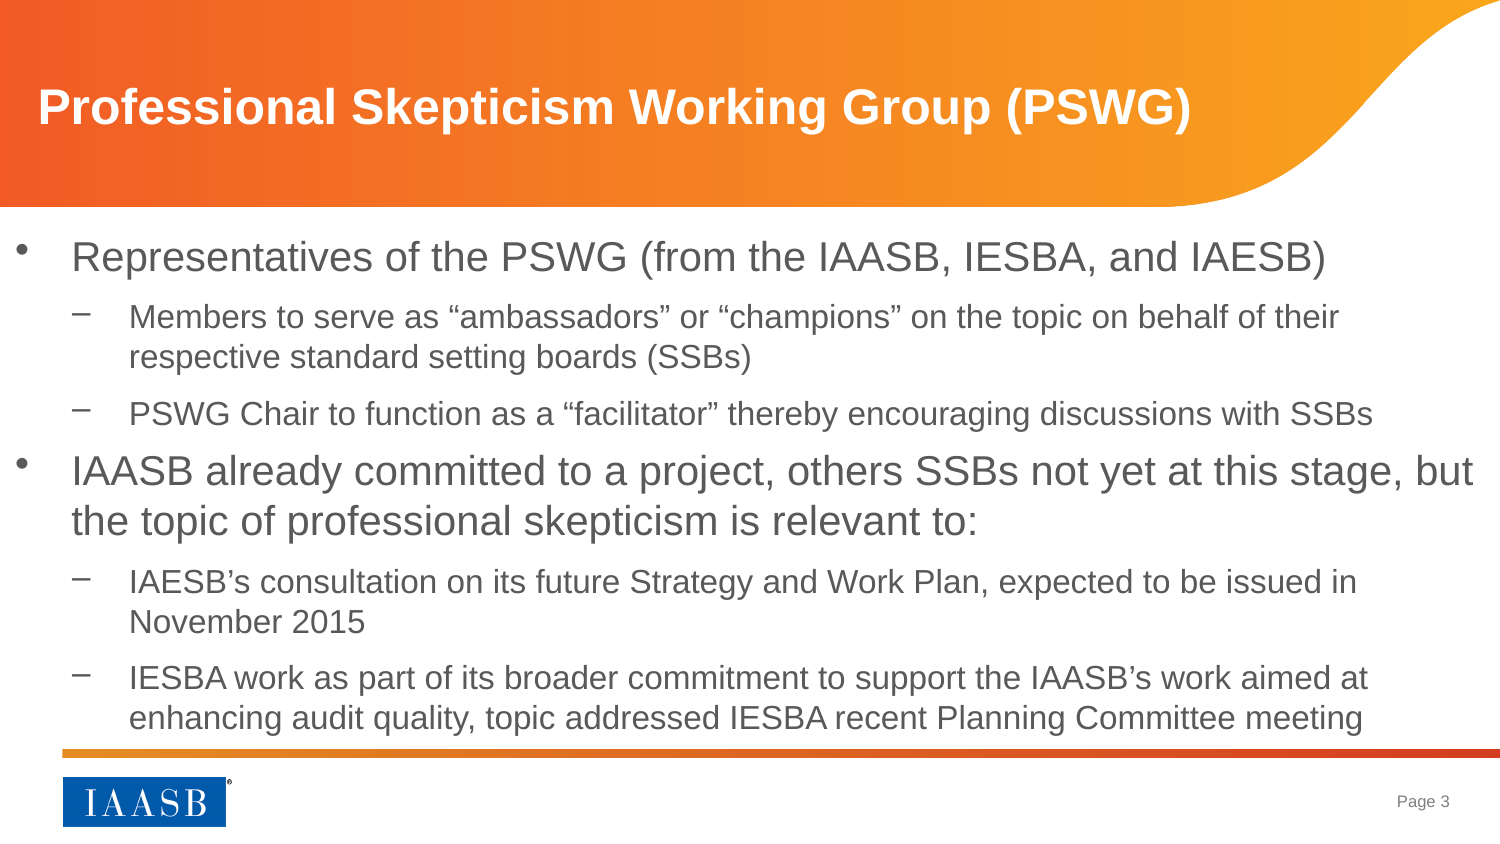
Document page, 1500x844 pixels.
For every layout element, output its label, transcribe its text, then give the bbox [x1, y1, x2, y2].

title Professional Skepticism Working Group (PSWG) [37, 71, 1325, 138]
picture [0, 0, 1500, 207]
picture [63, 777, 232, 827]
list Representatives of the PSWG (from the IAASB, IESBA, and IAESB) Members to serve as “ambassadors” or “champions” on the topic on behalf of their respective standard setting boards (SSBs) PSWG Chair to function as a “facilitator” thereby encouraging discussions with SSBs IAASB already committed to a project, others SSBs not yet at this stage, but the topic of professional skepticism is relevant to: IAESB’s consultation on its future Strategy and Work Plan, expected to be issued in November 2015 IESBA work as part of its broader commitment to support the IAASB’s work aimed at enhancing audit quality, topic addressed IESBA recent Planning Committee meeting [0, 221, 1496, 725]
